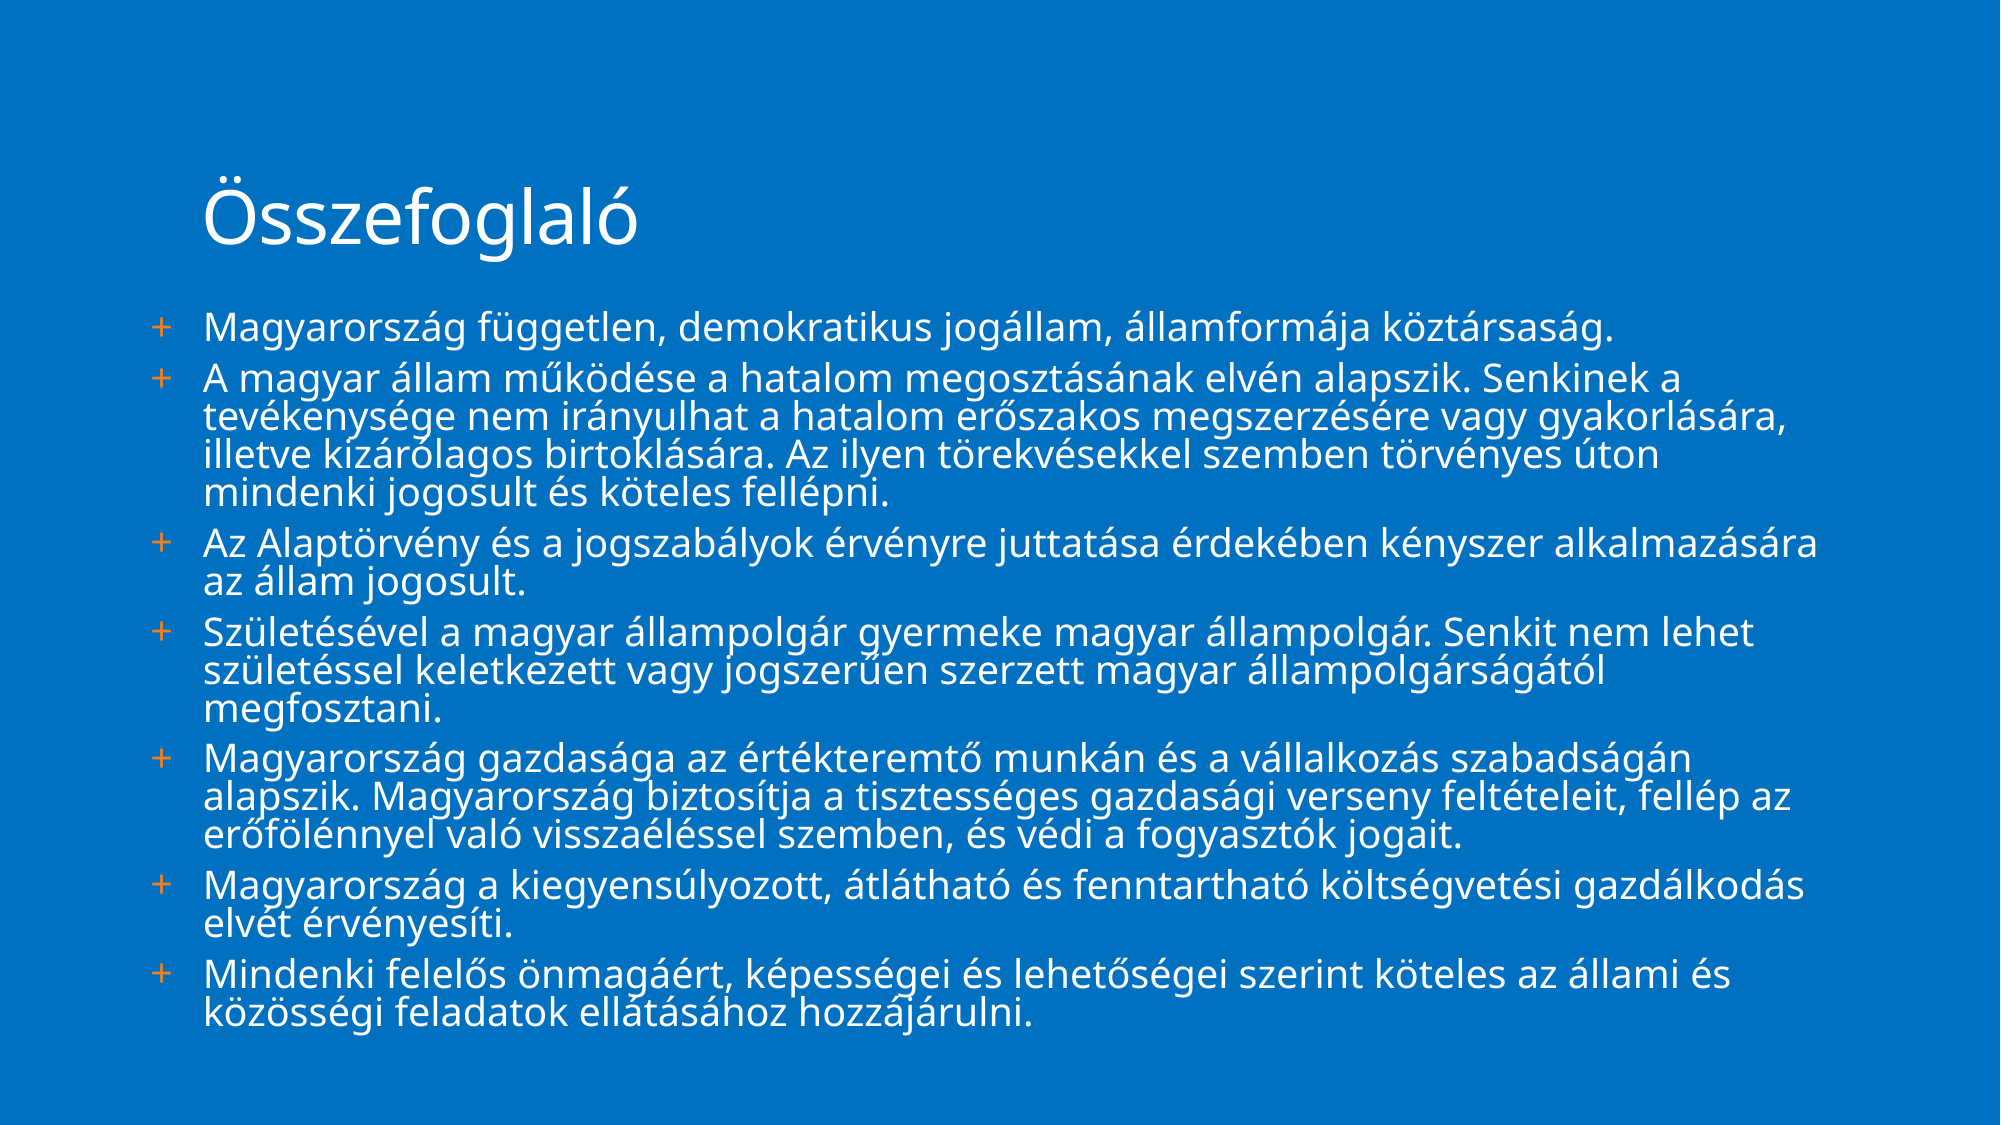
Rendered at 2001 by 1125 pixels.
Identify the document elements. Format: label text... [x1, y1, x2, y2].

list Magyarország független, demokratikus jogállam, államformája köztársaság. A magyar állam működése a hatalom megosztásának elvén alapszik. Senkinek a tevékenysége nem irányulhat a hatalom erőszakos megszerzésére vagy gyakorlására, illetve kizárólagos birtoklására. Az ilyen törekvésekkel szemben törvényes úton mindenki jogosult és köteles fellépni. Az Alaptörvény és a jogszabályok érvényre juttatása érdekében kényszer alkalmazására az állam jogosult. Születésével a magyar állampolgár gyermeke magyar állampolgár. Senkit nem lehet születéssel keletkezett vagy jogszerűen szerzett magyar állampolgárságától megfosztani. Magyarország gazdasága az értékteremtő munkán és a vállalkozás szabadságán alapszik. Magyarország biztosítja a tisztességes gazdasági verseny feltételeit, fellép az erőfölénnyel való visszaéléssel szemben, és védi a fogyasztók jogait. Magyarország a kiegyensúlyozott, átlátható és fenntartható költségvetési gazdálkodás elvét érvényesíti. Mindenki felelős önmagáért, képességei és lehetőségei szerint köteles az állami és közösségi feladatok ellátásához hozzájárulni. [135, 292, 1853, 1048]
title Összefoglaló [186, 168, 1687, 292]
